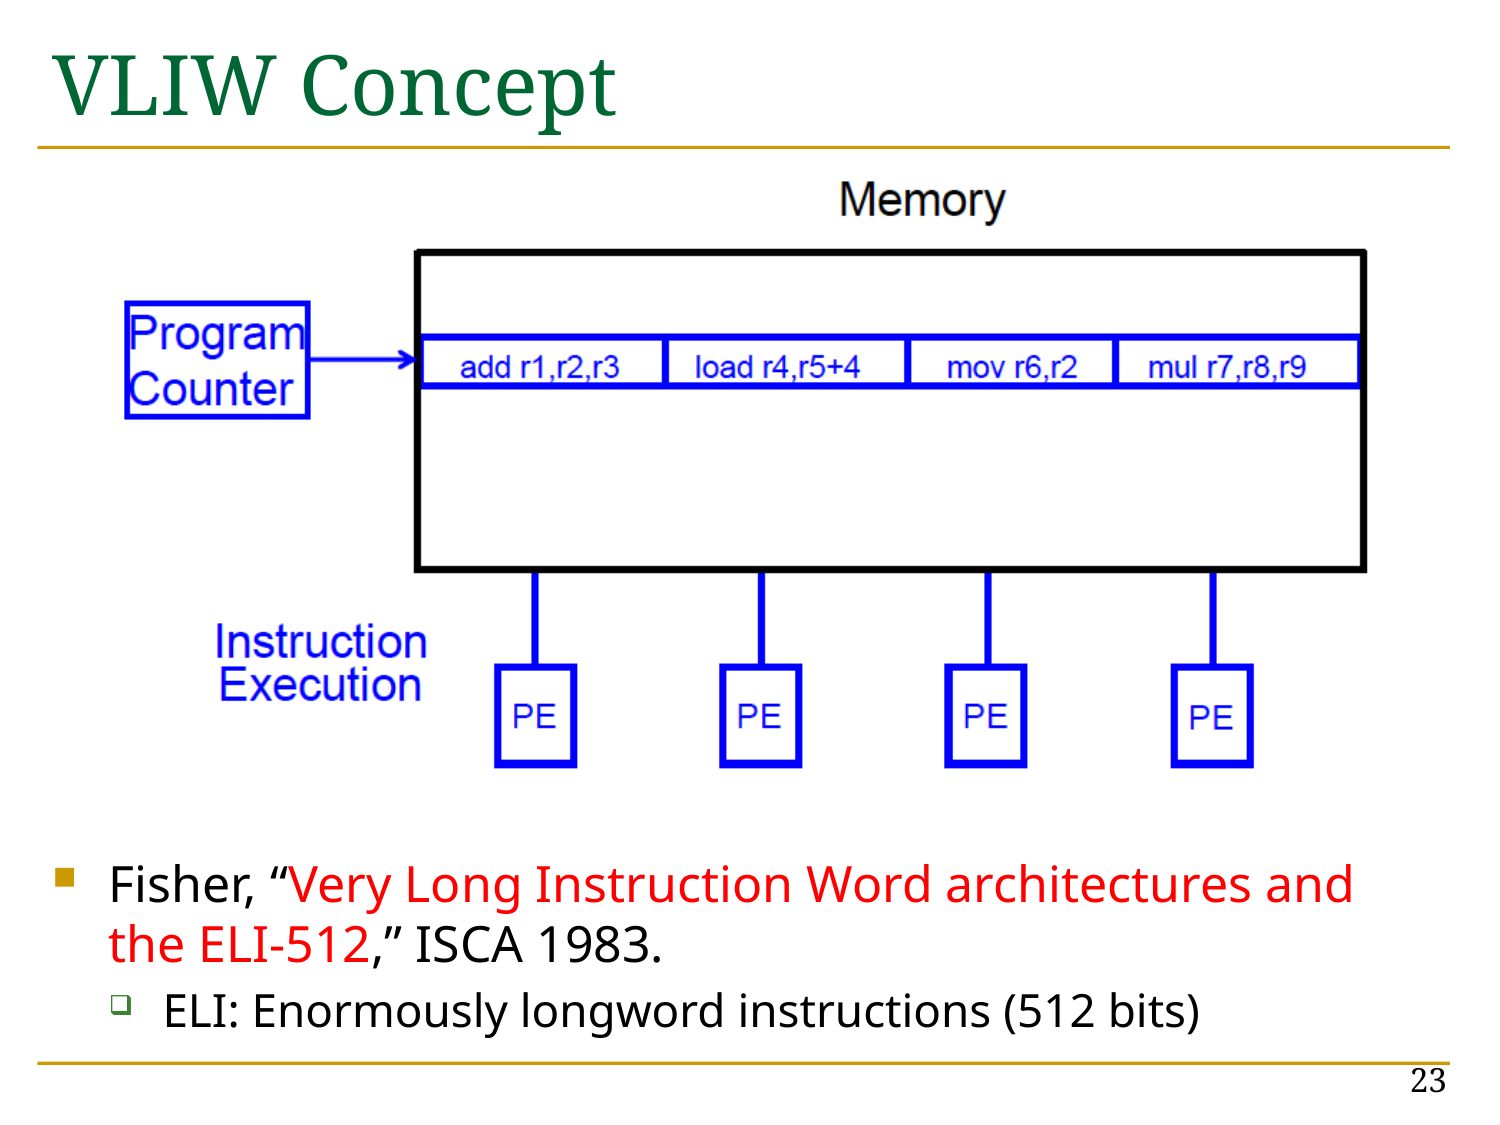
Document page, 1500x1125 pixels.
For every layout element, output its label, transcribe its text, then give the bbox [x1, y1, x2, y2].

title VLIW Concept [37, 24, 1450, 144]
slide_number 23 [1111, 1036, 1462, 1112]
list Fisher, “Very Long Instruction Word architectures and the ELI-512,” ISCA 1983. ELI: Enormously longword instructions (512 bits) [37, 144, 1450, 997]
picture [103, 173, 1430, 813]
